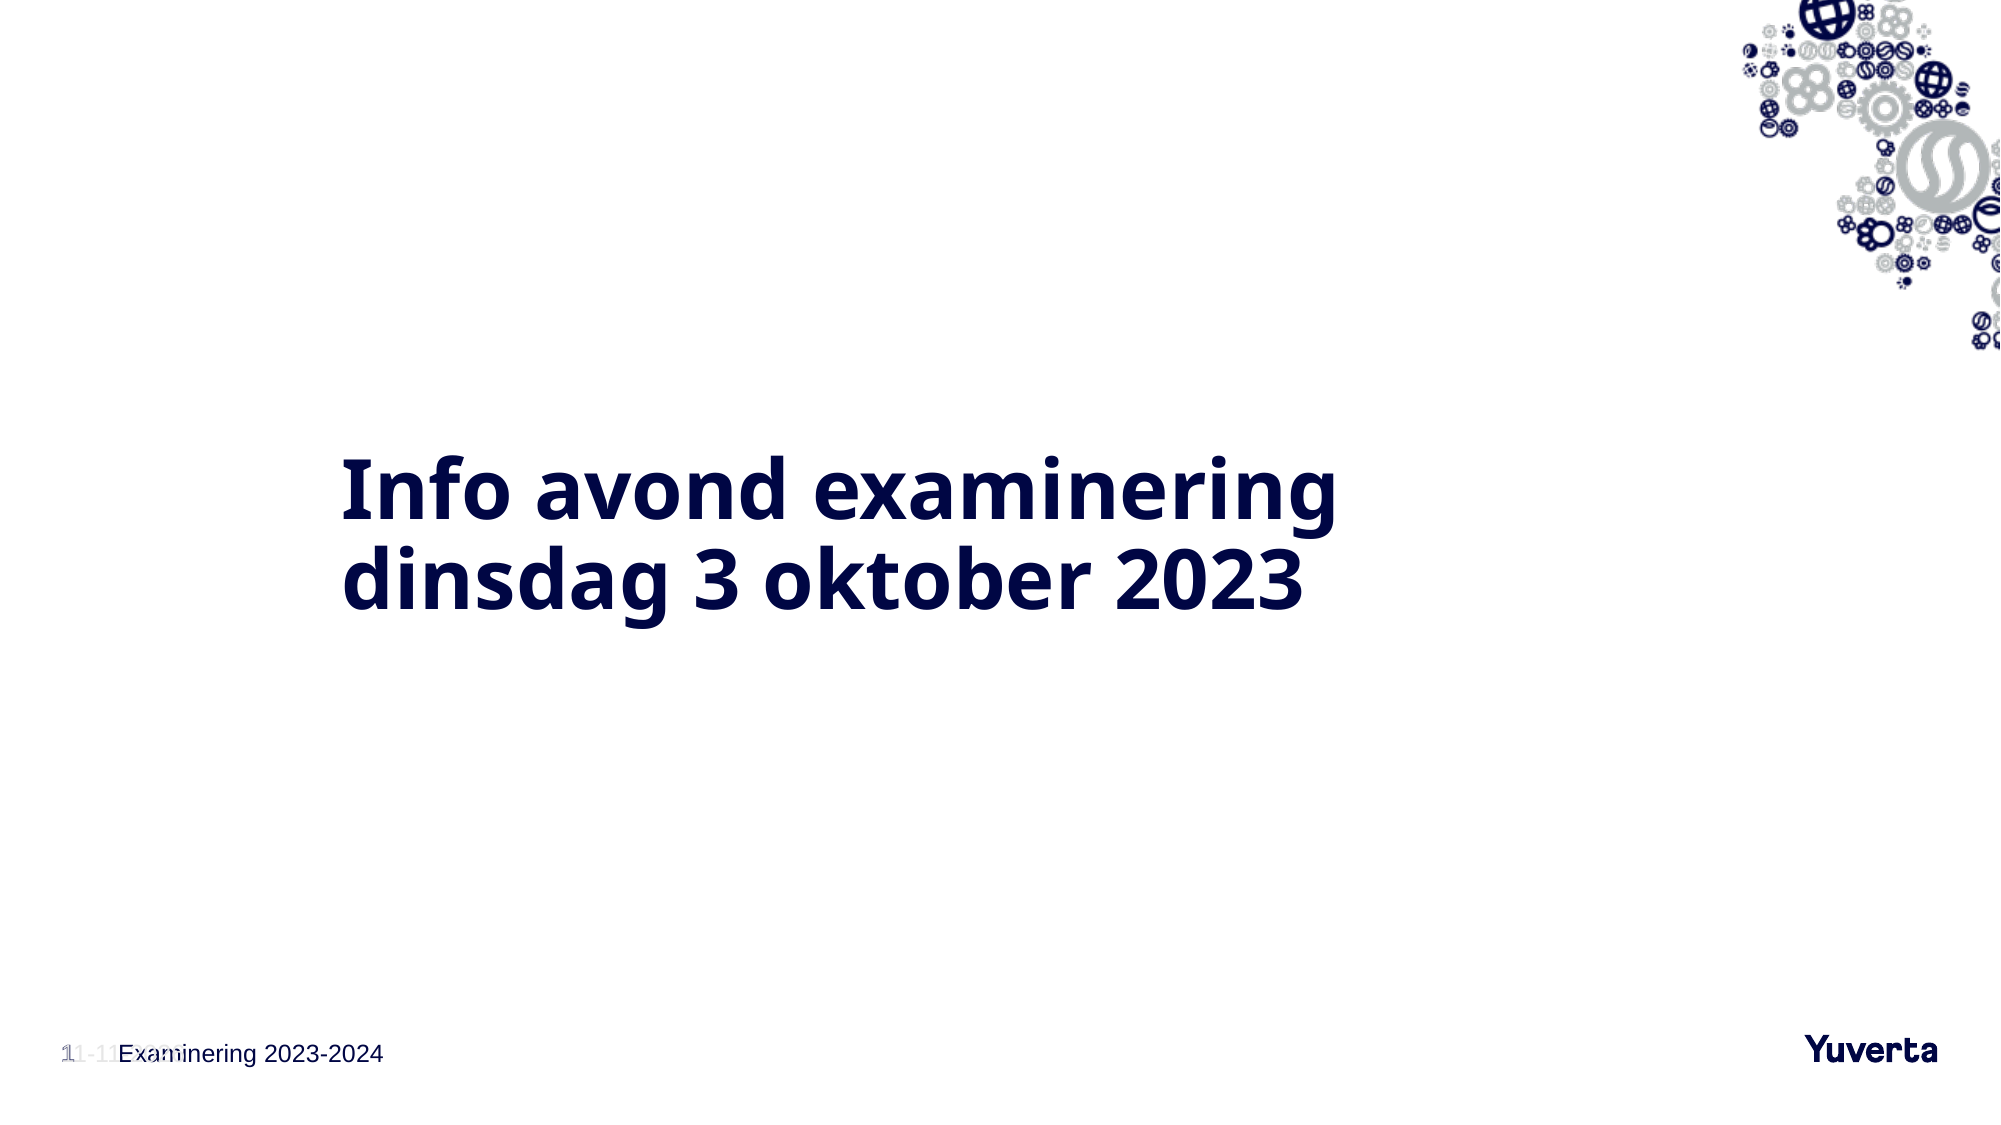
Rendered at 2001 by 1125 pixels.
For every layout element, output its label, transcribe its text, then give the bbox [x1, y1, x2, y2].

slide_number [60, 1037, 193, 1073]
title Info avond examinering dinsdag 3 oktober 2023 [341, 442, 2000, 633]
picture [0, 0, 2000, 1125]
footer Examinering 2023-2024 [193, 1037, 987, 1073]
